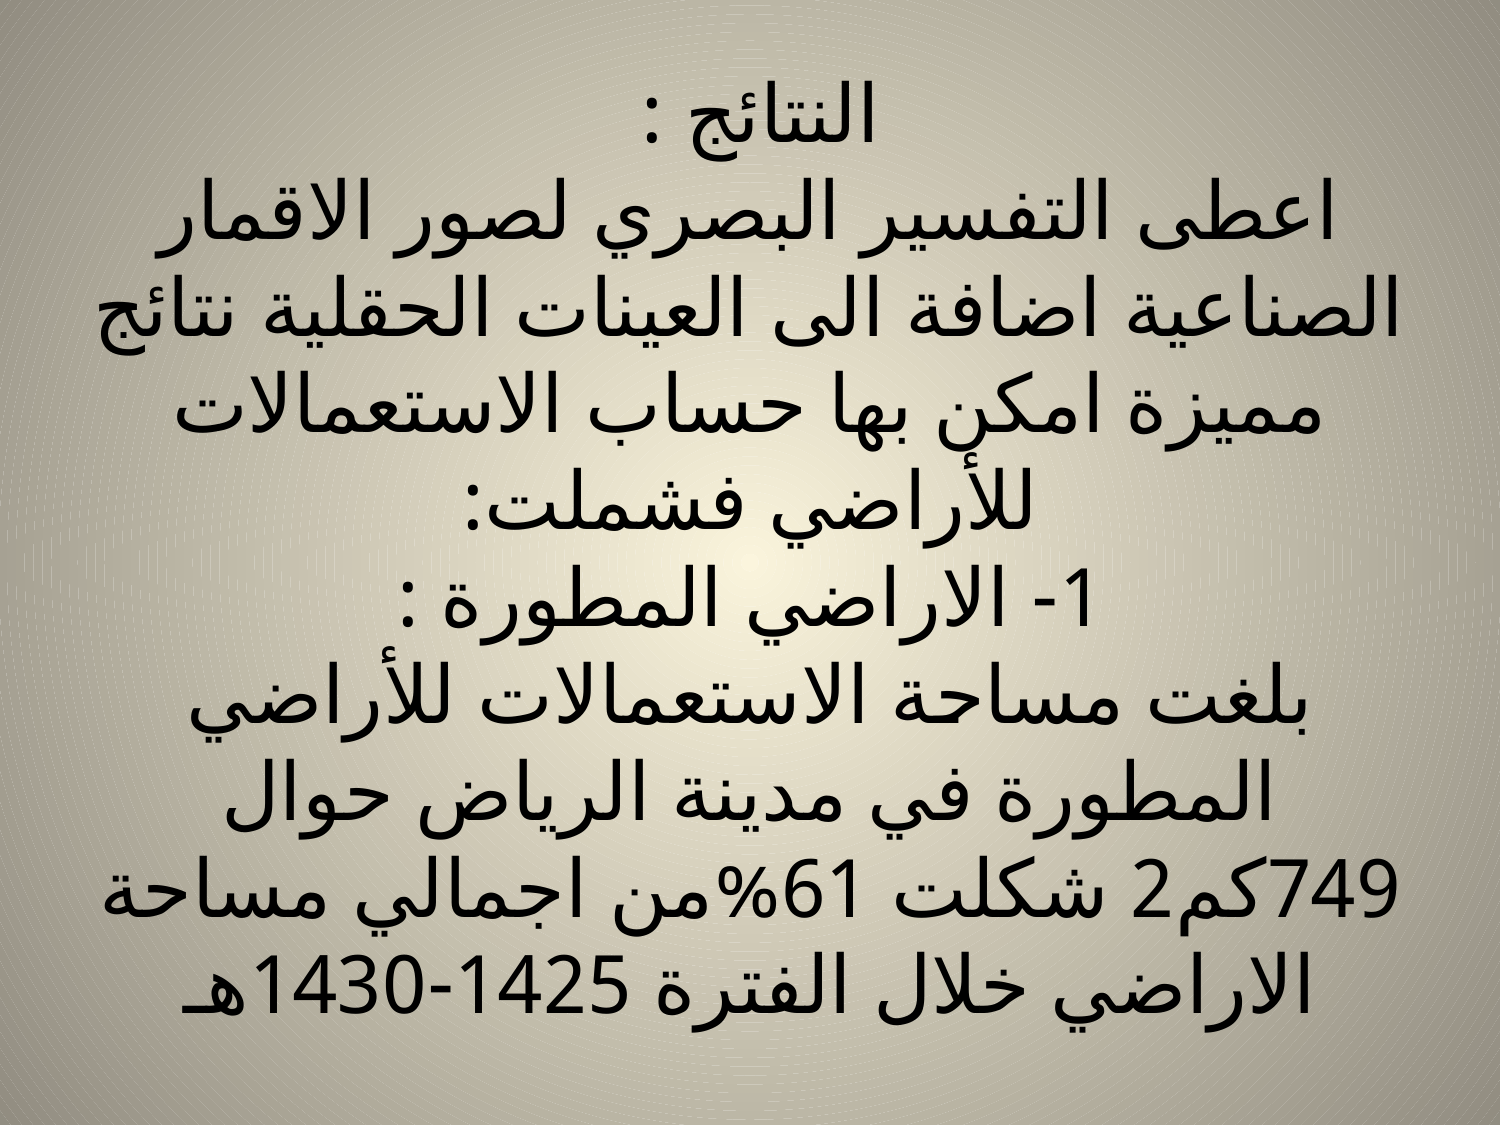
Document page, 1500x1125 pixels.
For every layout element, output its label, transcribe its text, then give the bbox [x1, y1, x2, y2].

title النتائج : اعطى التفسير البصري لصور الاقمار الصناعية اضافة الى العينات الحقلية نتائج مميزة امكن بها حساب الاستعمالات للأراضي فشملت: 1- الاراضي المطورة : بلغت مساحة الاستعمالات للأراضي المطورة في مدينة الرياض حوال 749كم2 شكلت 61%من اجمالي مساحة الاراضي خلال الفترة 1425-1430هـ [75, 45, 1425, 1047]
